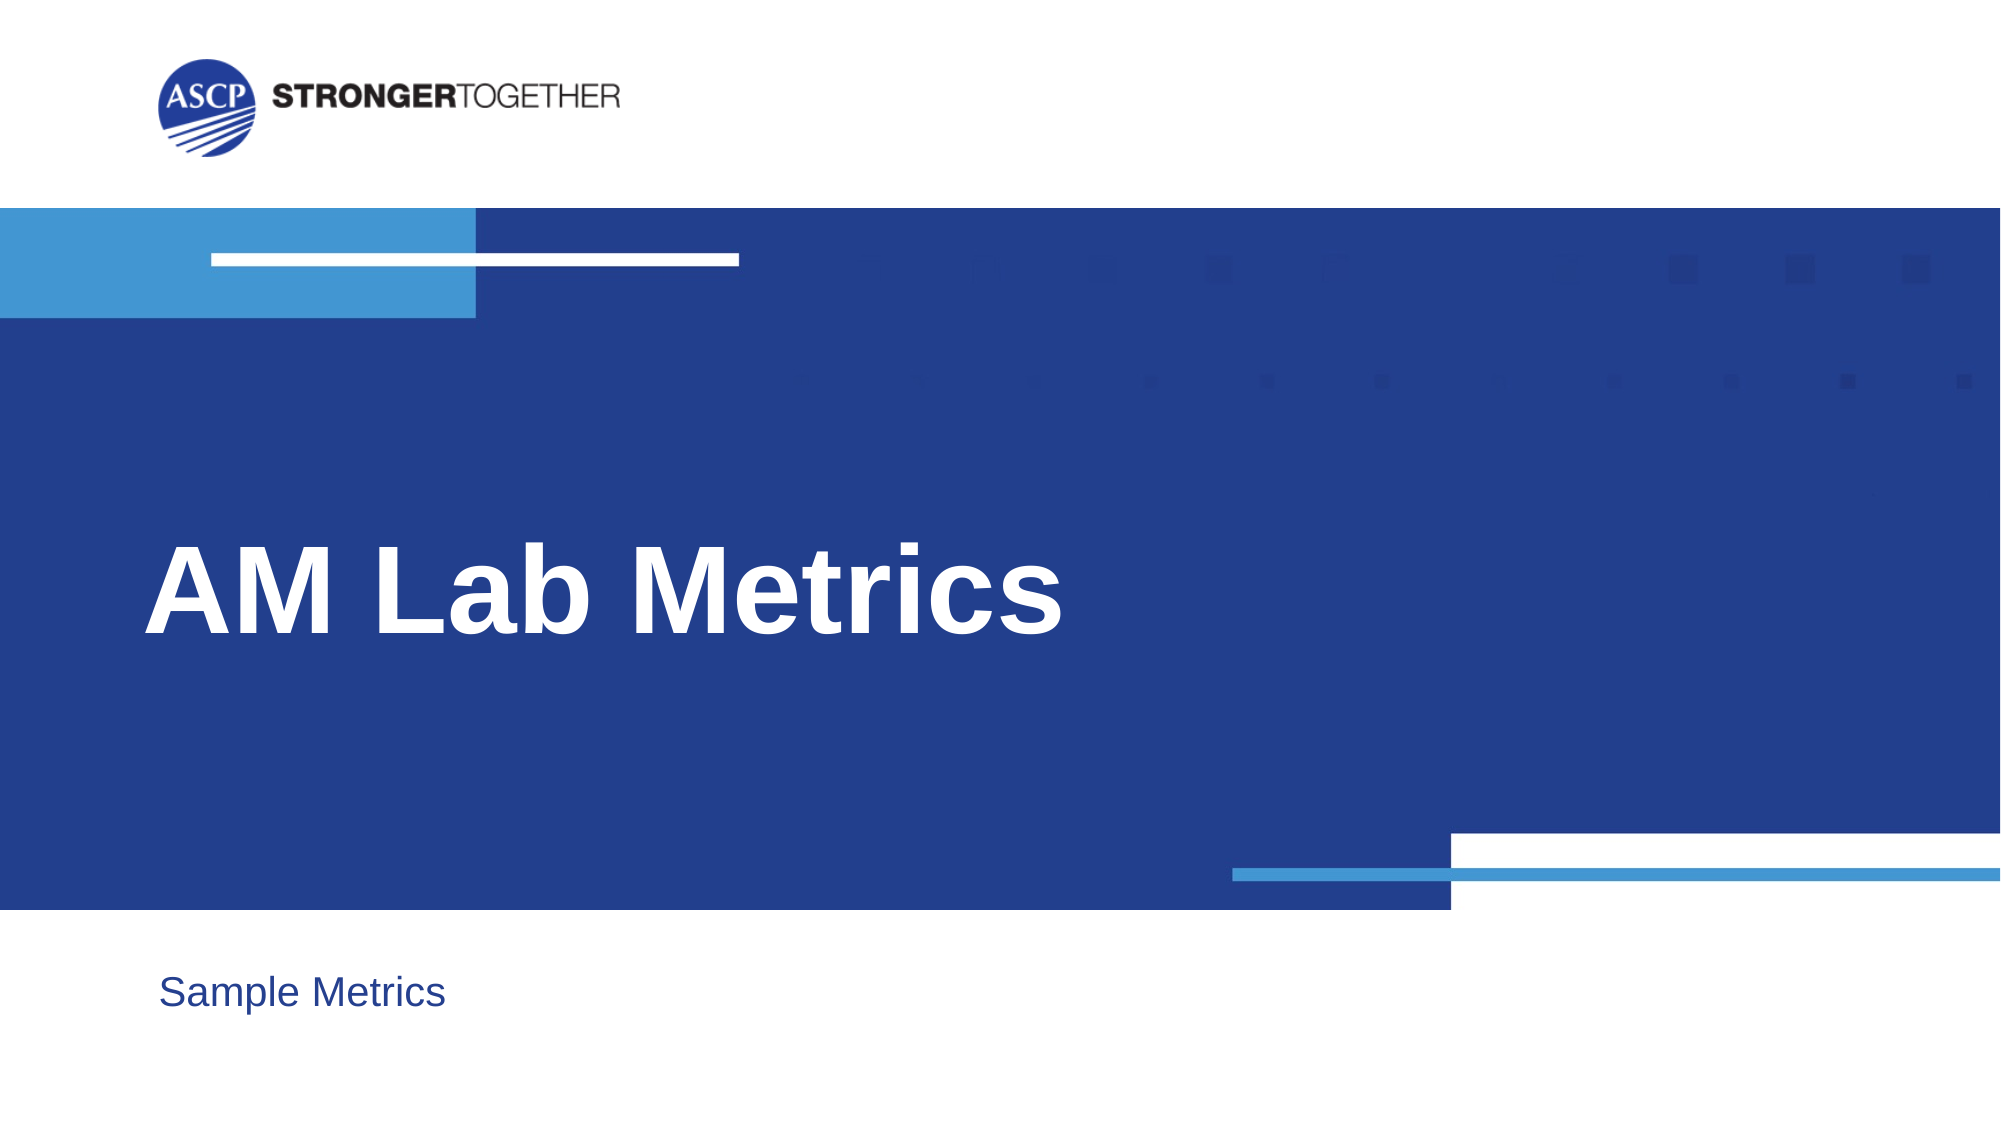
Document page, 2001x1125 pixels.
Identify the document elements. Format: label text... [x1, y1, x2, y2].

title AM Lab Metrics [127, 320, 1644, 867]
subtitle Sample Metrics [143, 883, 1368, 1104]
picture [158, 59, 620, 157]
picture [0, 208, 2001, 910]
